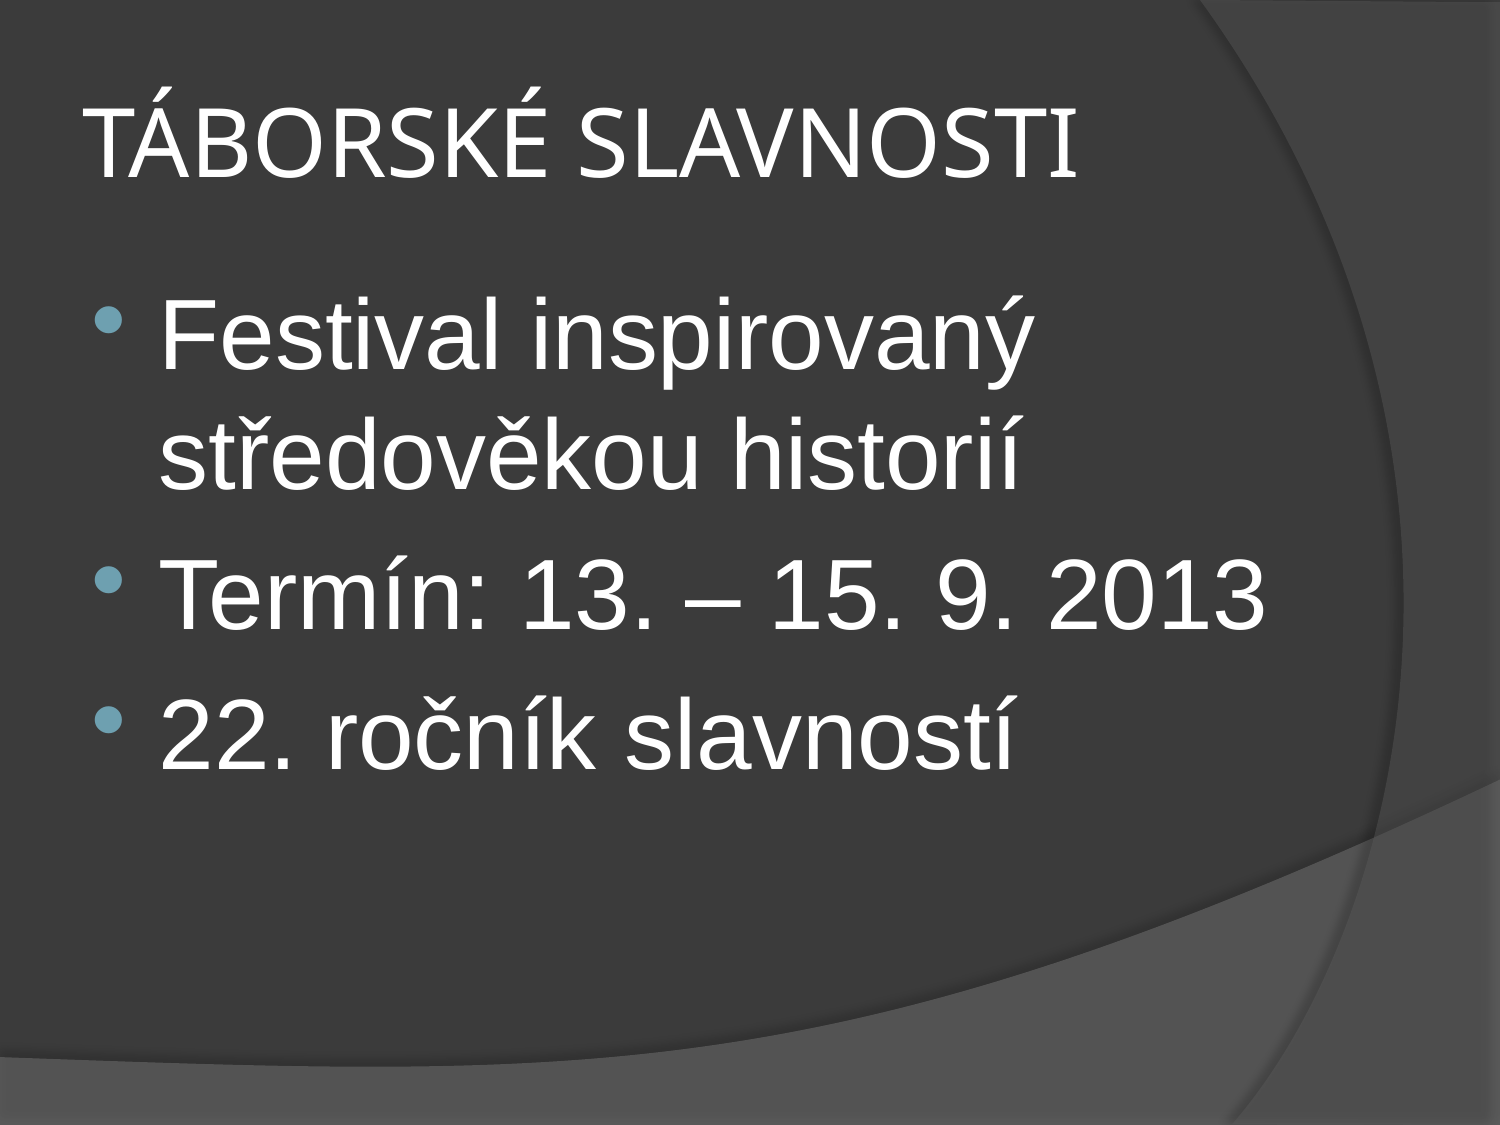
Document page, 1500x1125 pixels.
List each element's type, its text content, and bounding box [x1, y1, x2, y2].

title TÁBORSKÉ SLAVNOSTI [75, 45, 1300, 233]
list Festival inspirovaný středověkou historií Termín: 13. – 15. 9. 2013 22. ročník slavností [75, 262, 1300, 1005]
